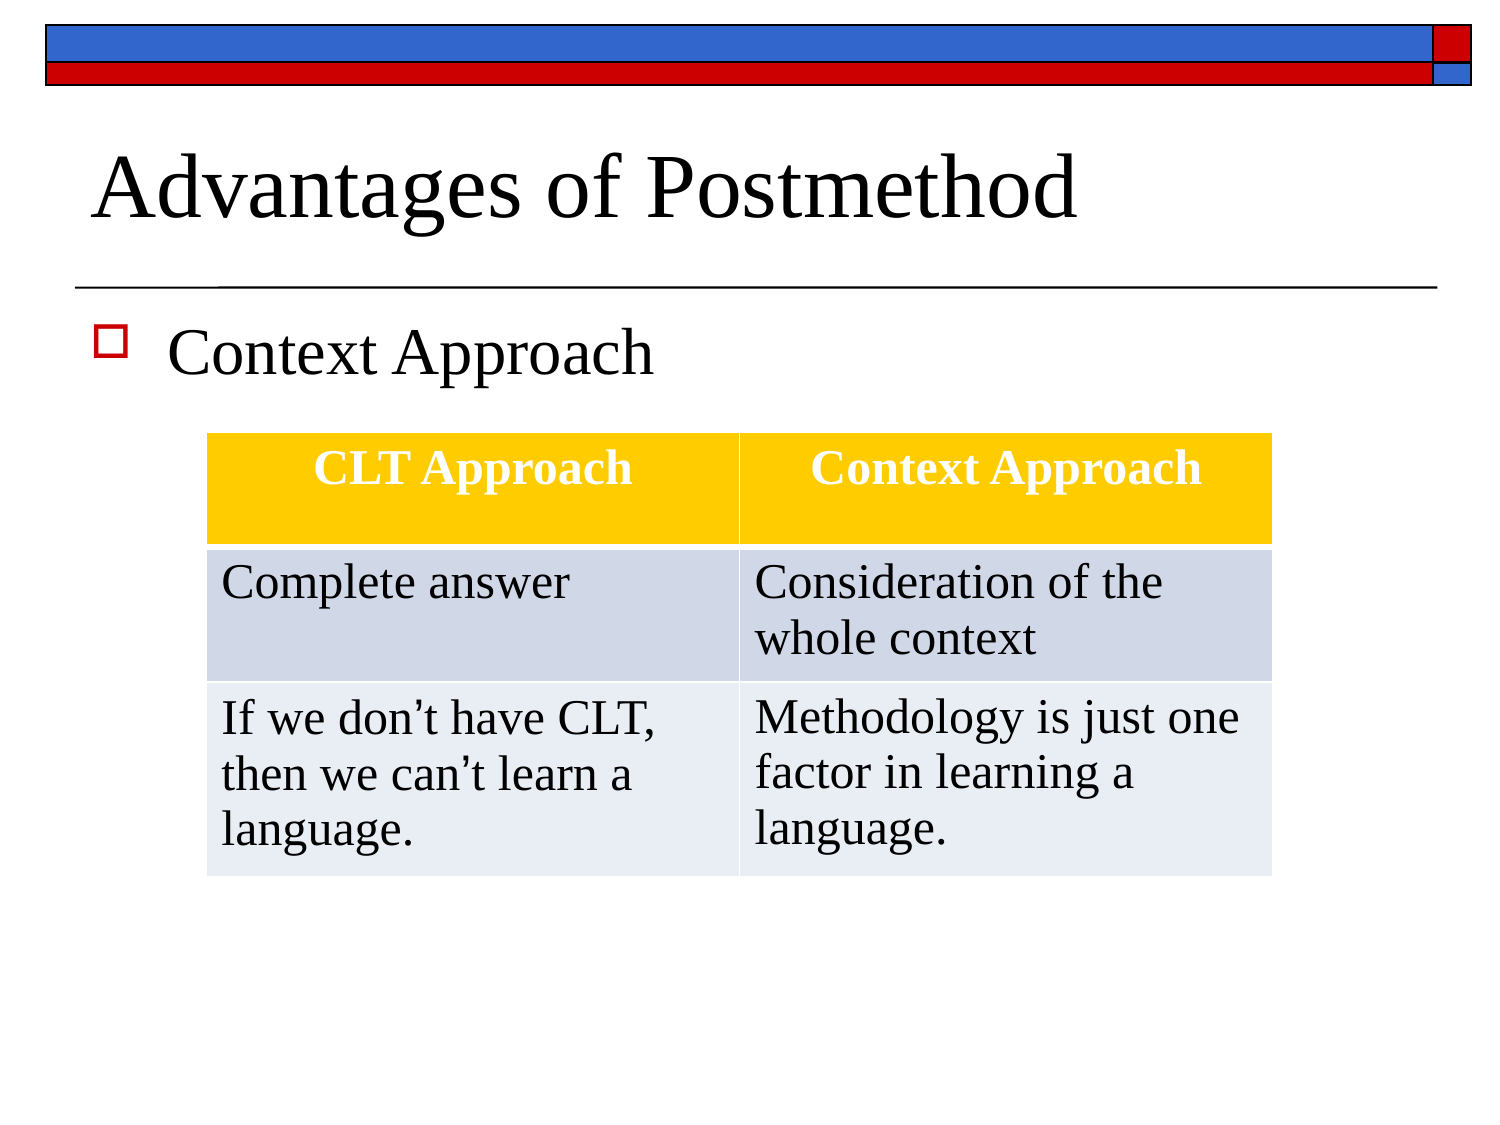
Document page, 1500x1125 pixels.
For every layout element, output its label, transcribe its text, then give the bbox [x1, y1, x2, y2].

table_header Context Approach [740, 433, 1272, 544]
title Advantages of Postmethod [74, 87, 1426, 276]
table_cell Consideration of the whole context [740, 550, 1272, 681]
table_cell Complete answer [207, 550, 739, 681]
list Context Approach [74, 299, 1426, 1006]
table_header CLT Approach [207, 433, 739, 544]
table_cell Methodology is just one factor in learning a language. [740, 683, 1272, 876]
table_cell If we don’t have CLT, then we can’t learn a language. [207, 683, 739, 876]
